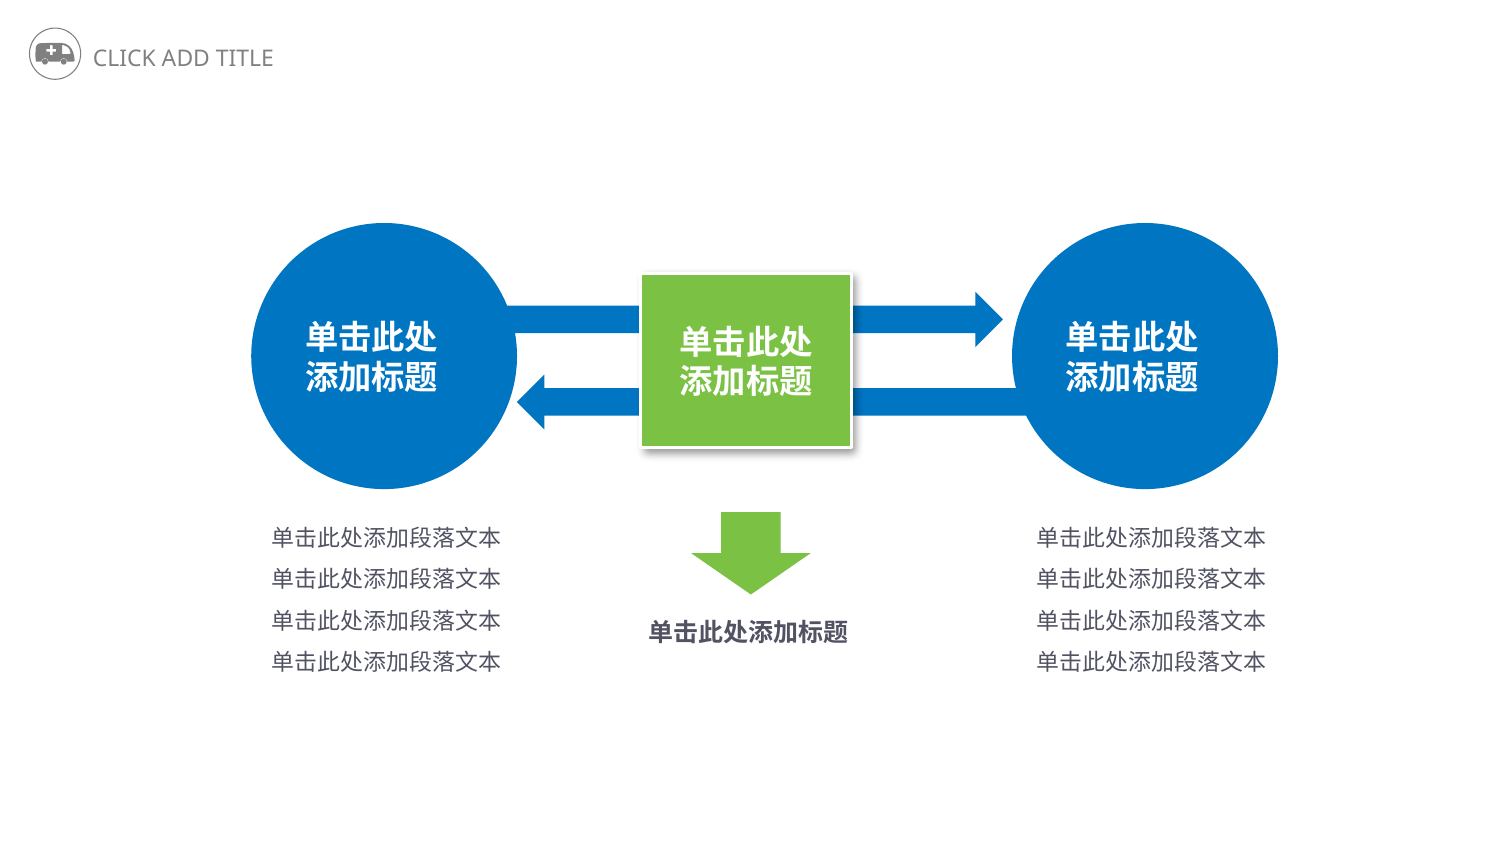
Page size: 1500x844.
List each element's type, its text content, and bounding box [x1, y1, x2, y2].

text_box [689, 509, 813, 597]
text_box [864, 386, 1024, 418]
text_box [509, 303, 637, 336]
text_box 单击此处 添加标题 [249, 220, 520, 492]
text_box [864, 289, 1006, 349]
text_box [514, 372, 637, 432]
text_box 单击此处添加标题 [615, 603, 883, 654]
text_box 单击此处添加段落文本单击此处添加段落文本单击此处添加段落文本单击此处添加段落文本 [1013, 503, 1291, 682]
text_box 单击此处 添加标题 [1009, 220, 1281, 492]
text_box 单击此处添加段落文本单击此处添加段落文本单击此处添加段落文本单击此处添加段落文本 [247, 503, 526, 682]
text_box 单击此处 添加标题 [639, 271, 854, 450]
